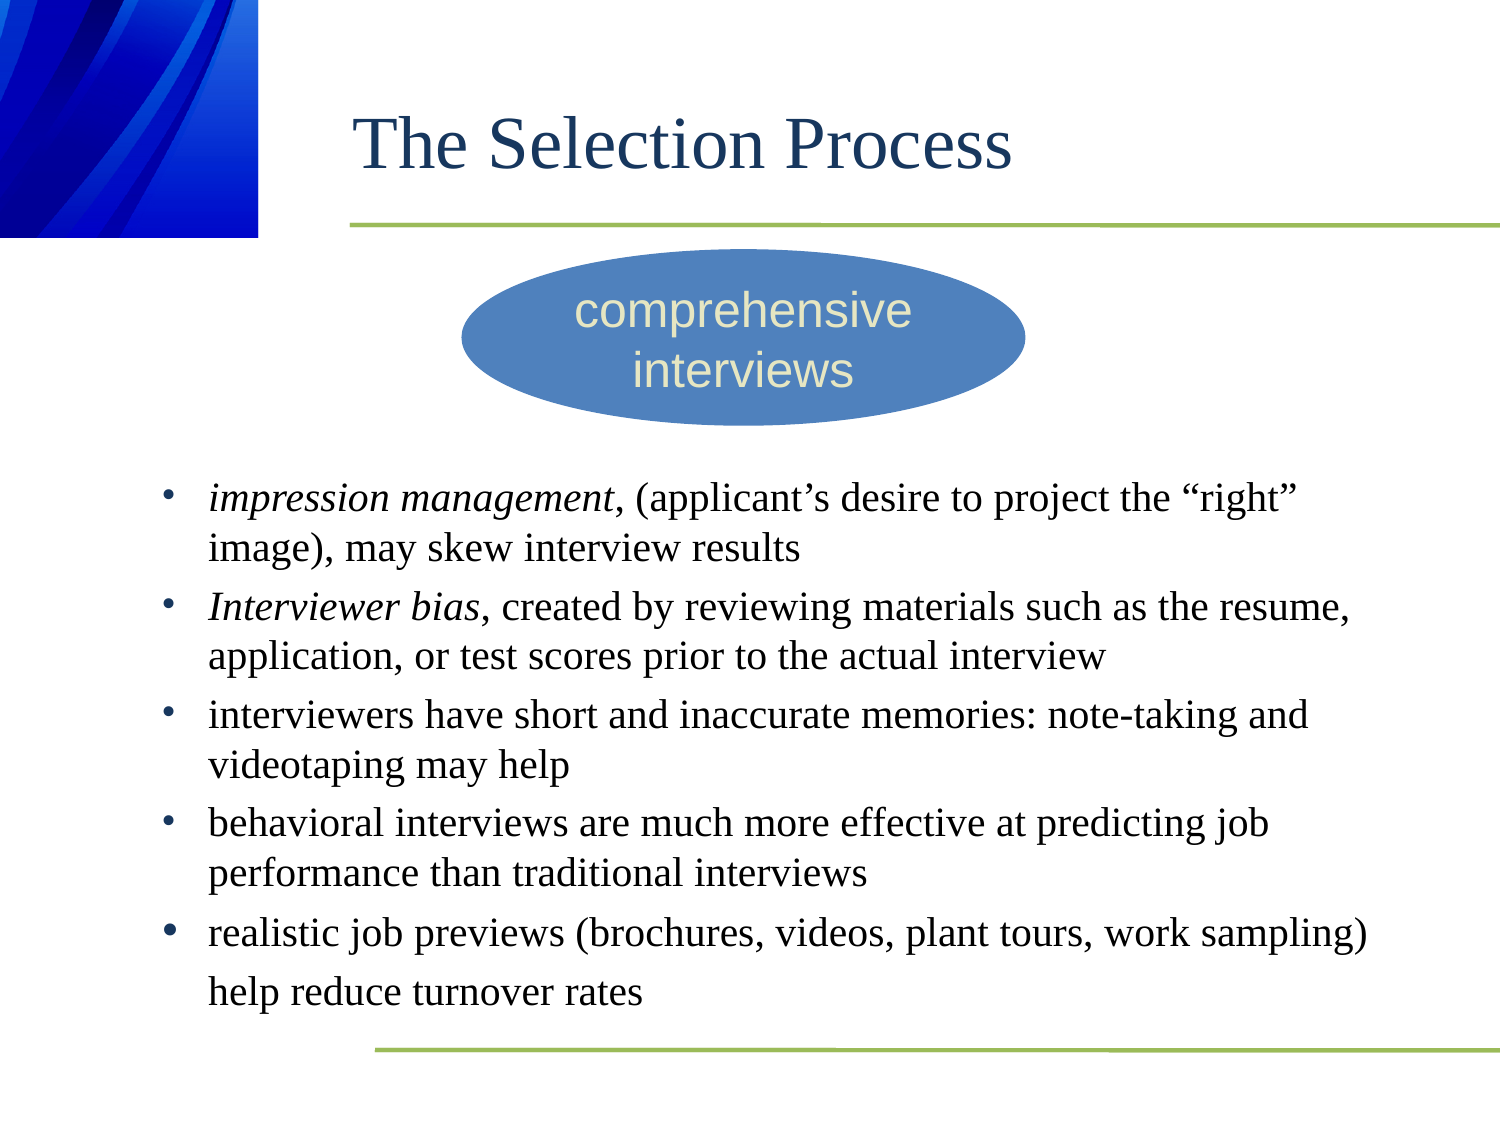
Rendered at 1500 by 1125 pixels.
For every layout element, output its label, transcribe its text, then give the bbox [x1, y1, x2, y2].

title The Selection Process [337, 45, 1425, 233]
text_box comprehensive interviews [462, 249, 1025, 425]
picture [0, 0, 259, 238]
text_box impression management, (applicant’s desire to project the “right” image), may skew interview results Interviewer bias, created by reviewing materials such as the resume, application, or test scores prior to the actual interview interviewers have short and inaccurate memories: note-taking and videotaping may help behavioral interviews are much more effective at predicting job performance than traditional interviews realistic job previews (brochures, videos, plant tours, work sampling) help reduce turnover rates [71, 462, 1422, 1038]
